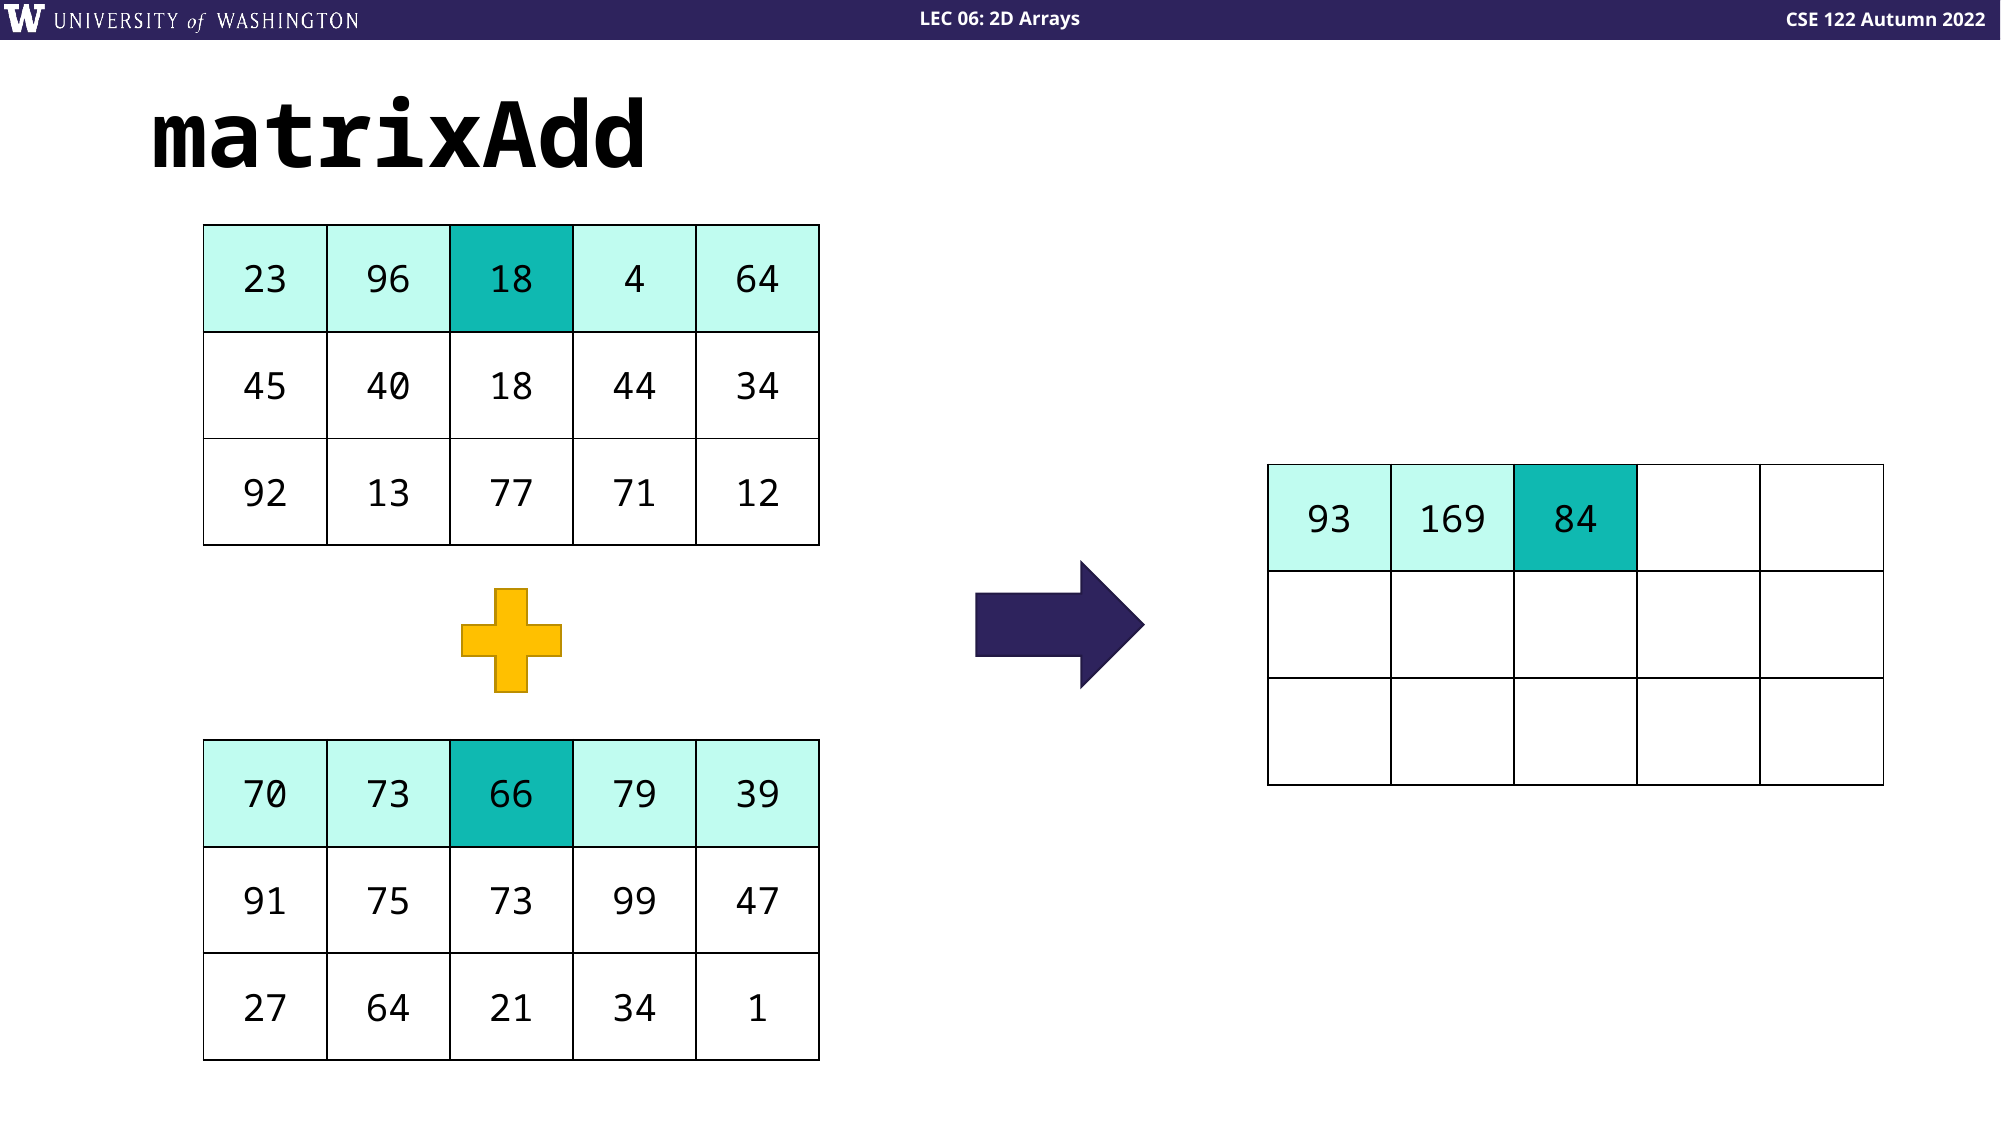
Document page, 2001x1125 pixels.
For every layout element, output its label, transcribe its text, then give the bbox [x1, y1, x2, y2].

table_header 39 [697, 741, 818, 846]
table_cell [1761, 572, 1883, 677]
picture [4, 4, 358, 33]
table_cell 77 [451, 439, 572, 544]
table_cell 71 [574, 439, 695, 544]
table_cell 44 [574, 333, 695, 438]
table_cell 45 [204, 333, 326, 438]
table_cell 1 [697, 954, 818, 1059]
table_header 23 [204, 226, 326, 331]
table_header 4 [574, 226, 695, 331]
table_header [1638, 465, 1759, 570]
table_cell 27 [204, 954, 326, 1059]
table_cell 12 [697, 439, 818, 544]
table_header 96 [328, 226, 449, 331]
table_cell [1638, 572, 1759, 677]
table_cell [1269, 572, 1390, 677]
table_header 70 [204, 741, 326, 846]
table_cell 75 [328, 848, 449, 952]
table_header 64 [697, 226, 818, 331]
table_header 73 [328, 741, 449, 846]
table_cell [1392, 572, 1513, 677]
table_cell [1515, 679, 1636, 784]
table_header 93 [1269, 465, 1390, 570]
text_box [461, 588, 562, 693]
table_cell 21 [451, 954, 572, 1059]
table_cell 34 [574, 954, 695, 1059]
table_header 84 [1515, 465, 1636, 570]
table_header [1761, 465, 1883, 570]
table_cell 99 [574, 848, 695, 952]
table_cell 34 [697, 333, 818, 438]
table_cell 64 [328, 954, 449, 1059]
table_cell 92 [204, 439, 326, 544]
table_cell [1269, 679, 1390, 784]
table_cell [1761, 679, 1883, 784]
table_cell [1515, 572, 1636, 677]
table_header 18 [451, 226, 572, 331]
table_cell 91 [204, 848, 326, 952]
table_header 79 [574, 741, 695, 846]
table_cell 40 [328, 333, 449, 438]
table_cell 73 [451, 848, 572, 952]
table_cell 18 [451, 333, 572, 438]
table_header 66 [451, 741, 572, 846]
table_cell [1638, 679, 1759, 784]
table_cell 47 [697, 848, 818, 952]
table_cell [1392, 679, 1513, 784]
table_cell 13 [328, 439, 449, 544]
table_header 169 [1392, 465, 1513, 570]
title matrixAdd [137, 74, 1863, 200]
text_box [975, 560, 1145, 690]
